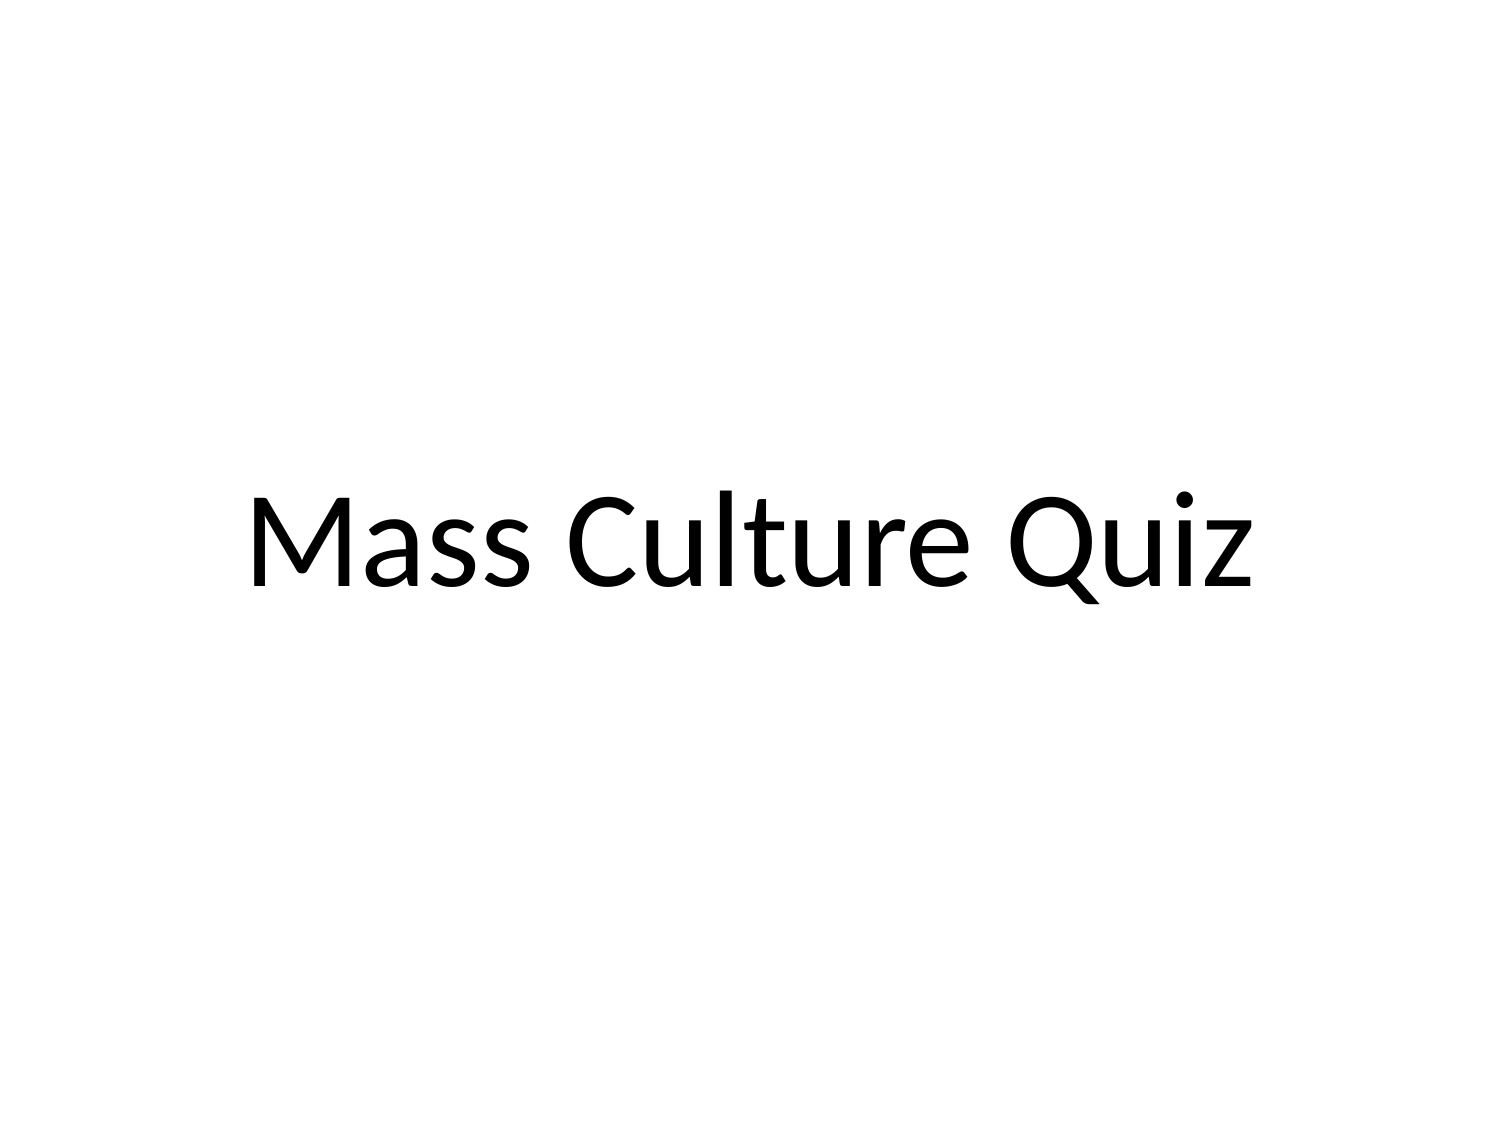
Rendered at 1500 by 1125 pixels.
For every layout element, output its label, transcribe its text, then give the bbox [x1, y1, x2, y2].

title Mass Culture Quiz [75, 437, 1425, 625]
